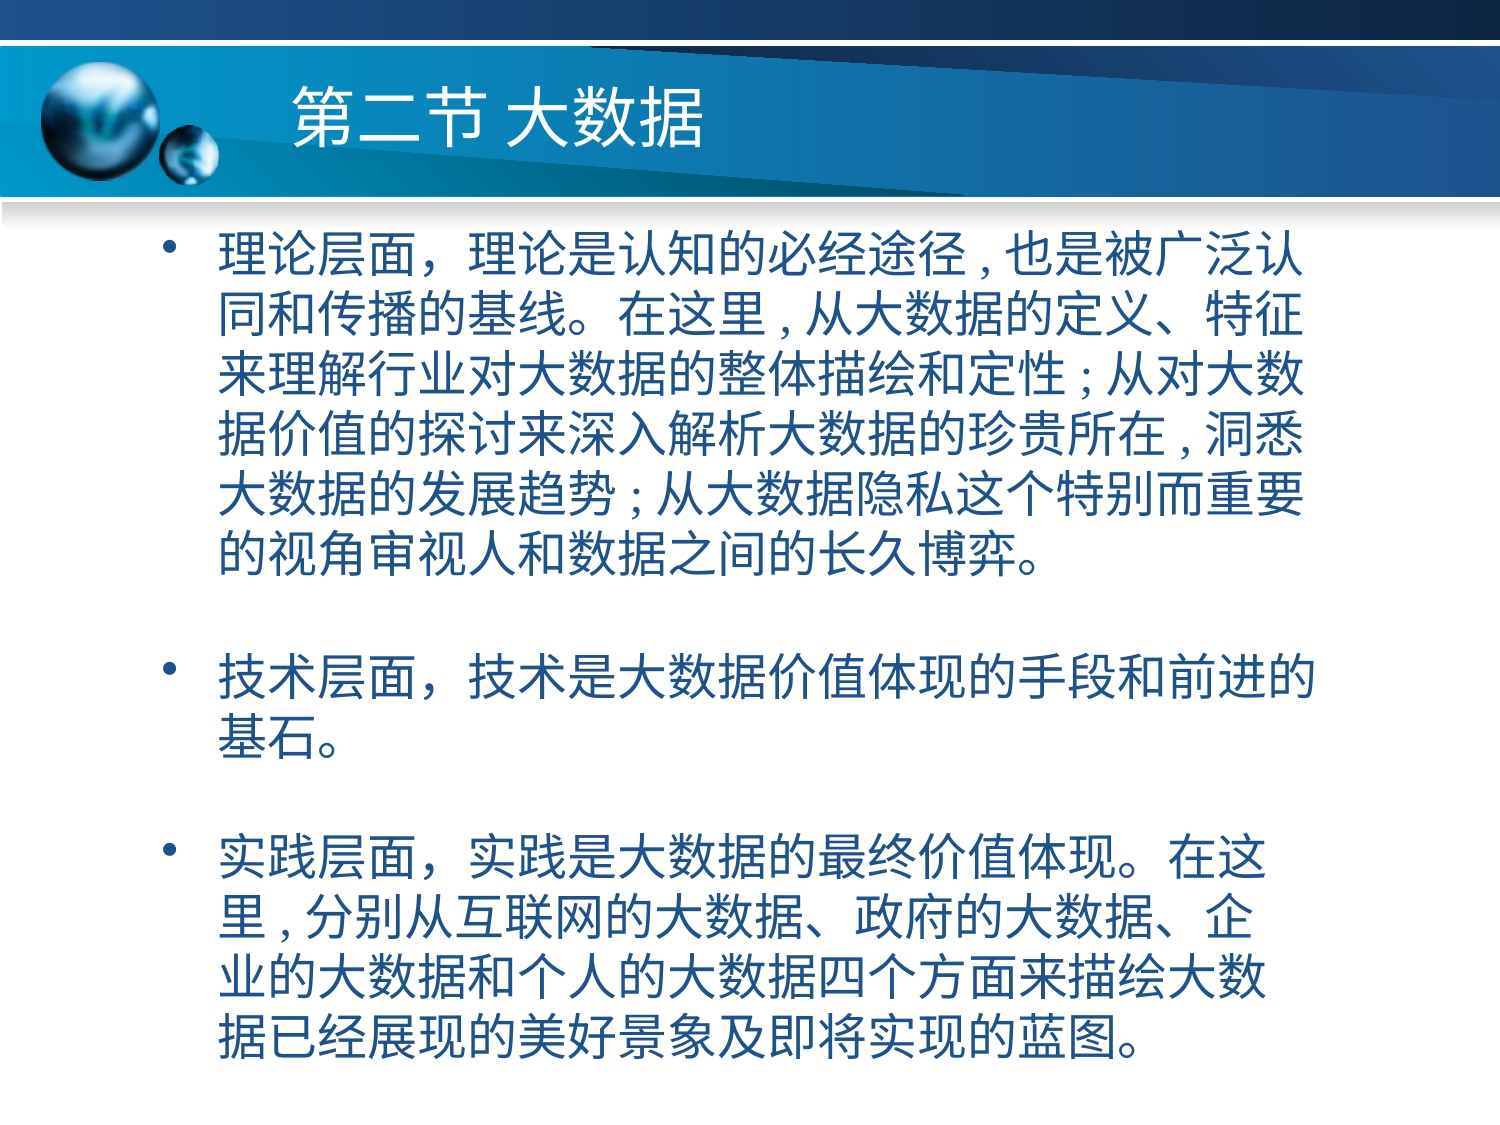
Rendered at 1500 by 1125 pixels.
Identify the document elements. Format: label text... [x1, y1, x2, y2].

title 第二节 大数据 [274, 44, 1363, 188]
picture [42, 63, 159, 180]
text_box 技术层面，技术是大数据价值体现的手段和前进的基石。 [146, 637, 1344, 773]
text_box 实践层面，实践是大数据的最终价值体现。在这里,分别从互联网的大数据、政府的大数据、企业的大数据和个人的大数据四个方面来描绘大数据已经展现的美好景象及即将实现的蓝图。 [146, 818, 1284, 1073]
picture [160, 126, 218, 184]
text_box 理论层面，理论是认知的必经途径,也是被广泛认同和传播的基线。在这里,从大数据的定义、特征来理解行业对大数据的整体描绘和定性;从对大数据价值的探讨来深入解析大数据的珍贵所在,洞悉大数据的发展趋势;从大数据隐私这个特别而重要的视角审视人和数据之间的长久博弈。 [146, 214, 1355, 590]
